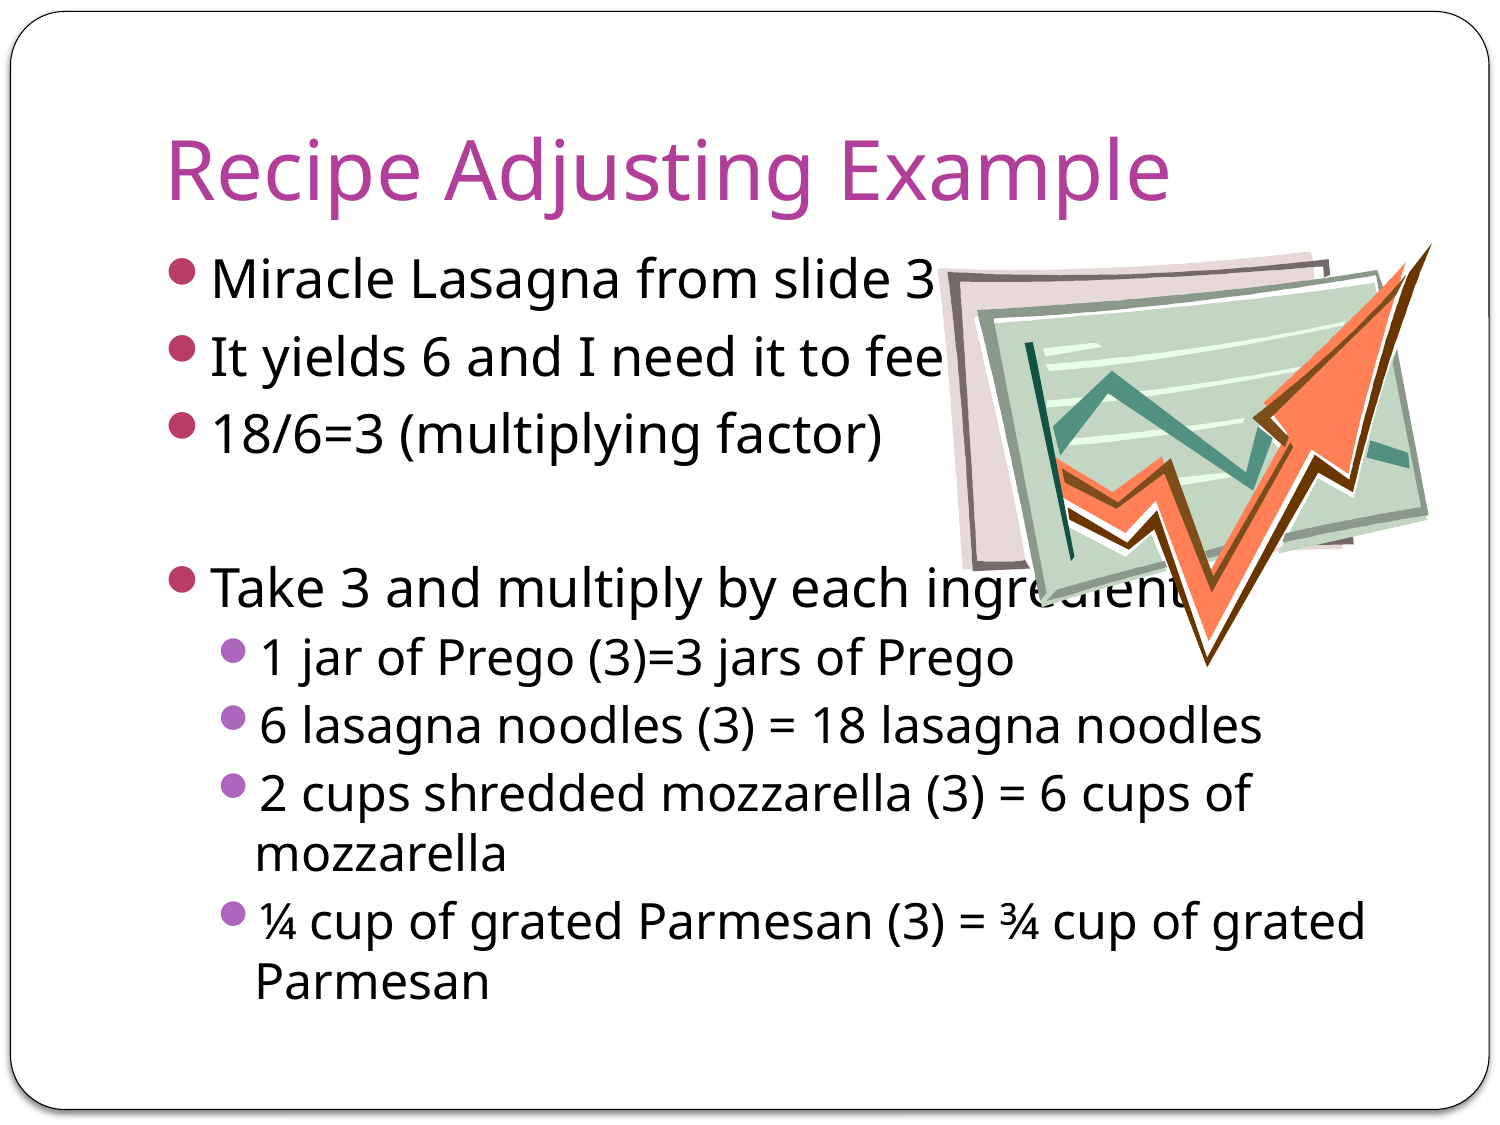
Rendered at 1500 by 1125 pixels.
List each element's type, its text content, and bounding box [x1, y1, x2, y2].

picture [937, 212, 1452, 676]
title Recipe Adjusting Example [150, 45, 1425, 233]
list Miracle Lasagna from slide 3 It yields 6 and I need it to feed 18 18/6=3 (multiplying factor) Take 3 and multiply by each ingredient 1 jar of Prego (3)=3 jars of Prego 6 lasagna noodles (3) = 18 lasagna noodles 2 cups shredded mozzarella (3) = 6 cups of mozzarella ¼ cup of grated Parmesan (3) = ¾ cup of grated Parmesan [150, 237, 1425, 988]
